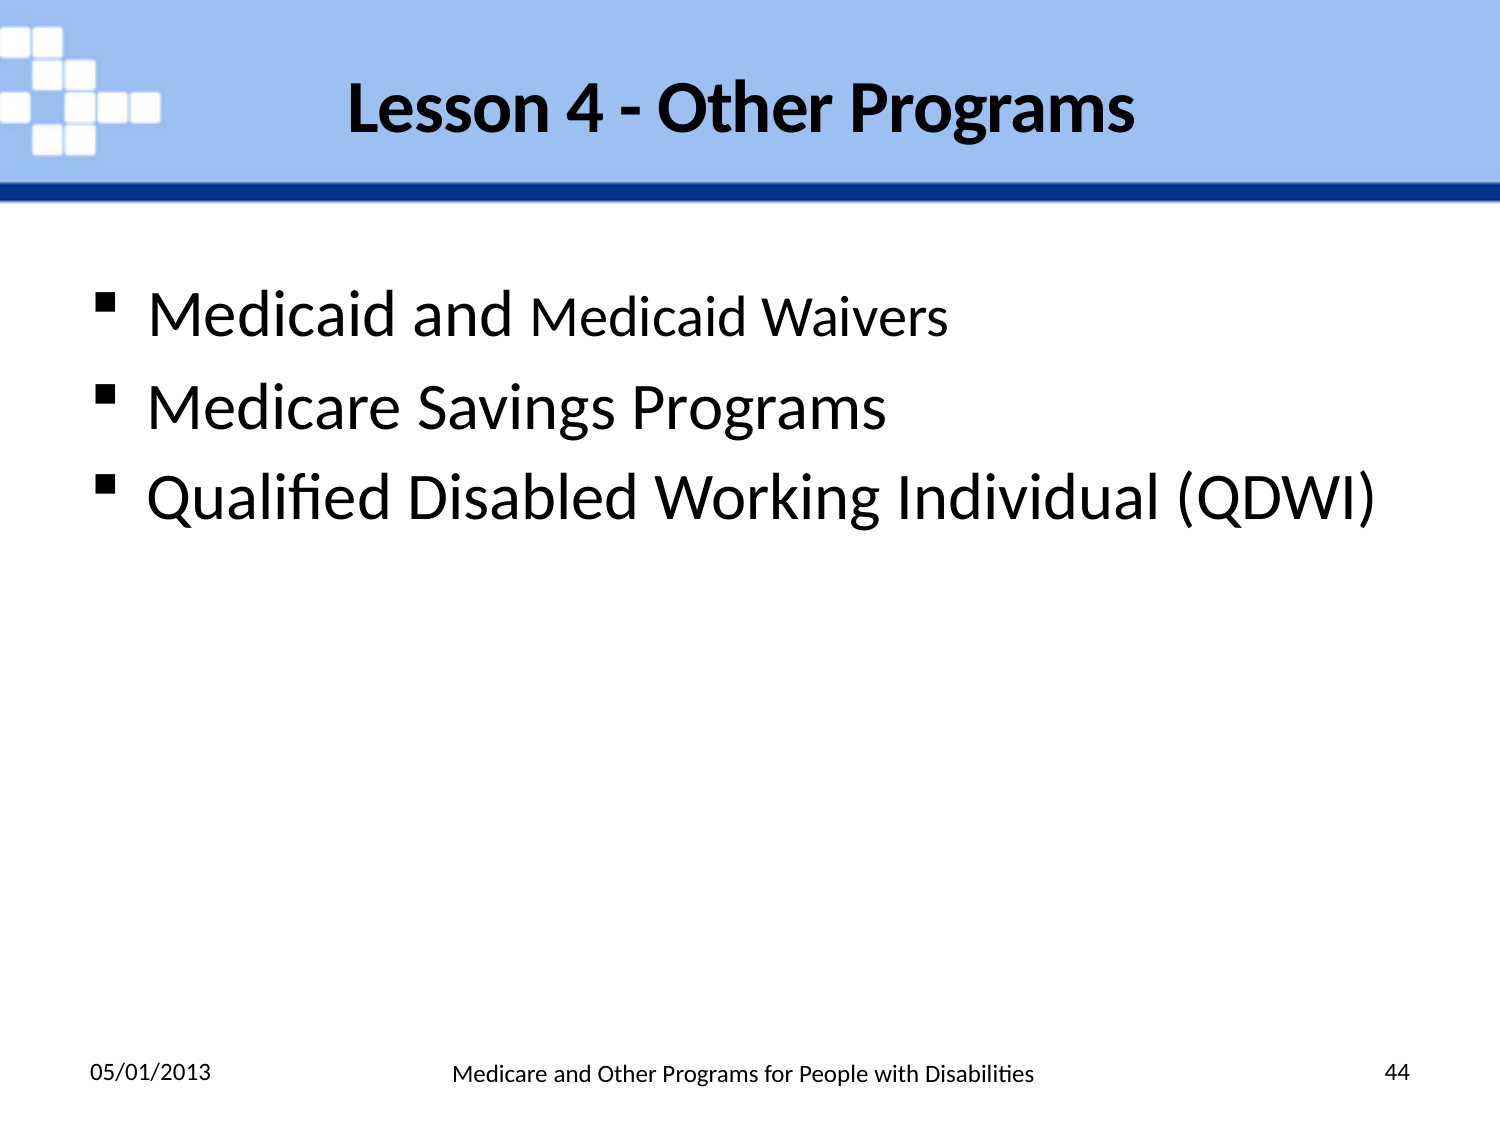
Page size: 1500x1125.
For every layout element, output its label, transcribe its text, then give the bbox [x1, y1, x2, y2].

list Medicaid and Medicaid Waivers Medicare Savings Programs Qualified Disabled Working Individual (QDWI) [75, 262, 1425, 1005]
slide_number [75, 1040, 425, 1100]
text_box Medicare and Other Programs for People with Disabilities [437, 1050, 1051, 1095]
title Lesson 4 - Other Programs [75, 12, 1425, 193]
slide_number 44 [1074, 1040, 1425, 1100]
picture [0, 0, 1500, 1125]
